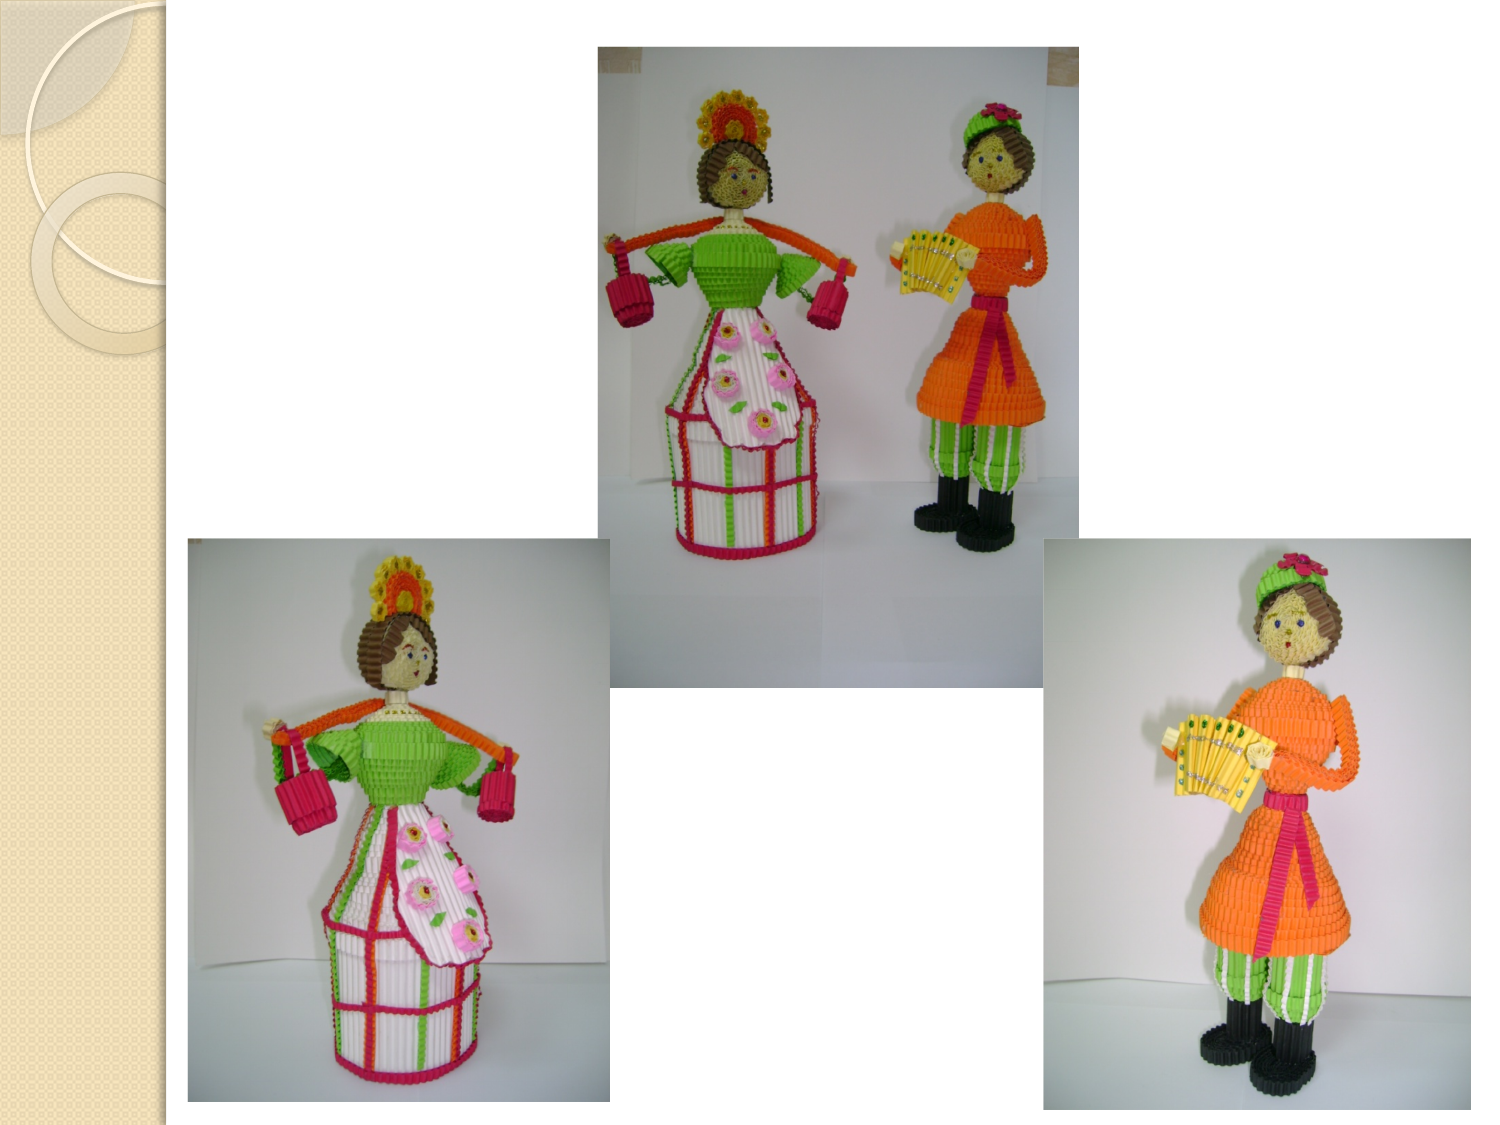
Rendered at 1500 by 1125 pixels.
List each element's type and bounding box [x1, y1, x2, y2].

picture [116, 47, 1500, 1109]
